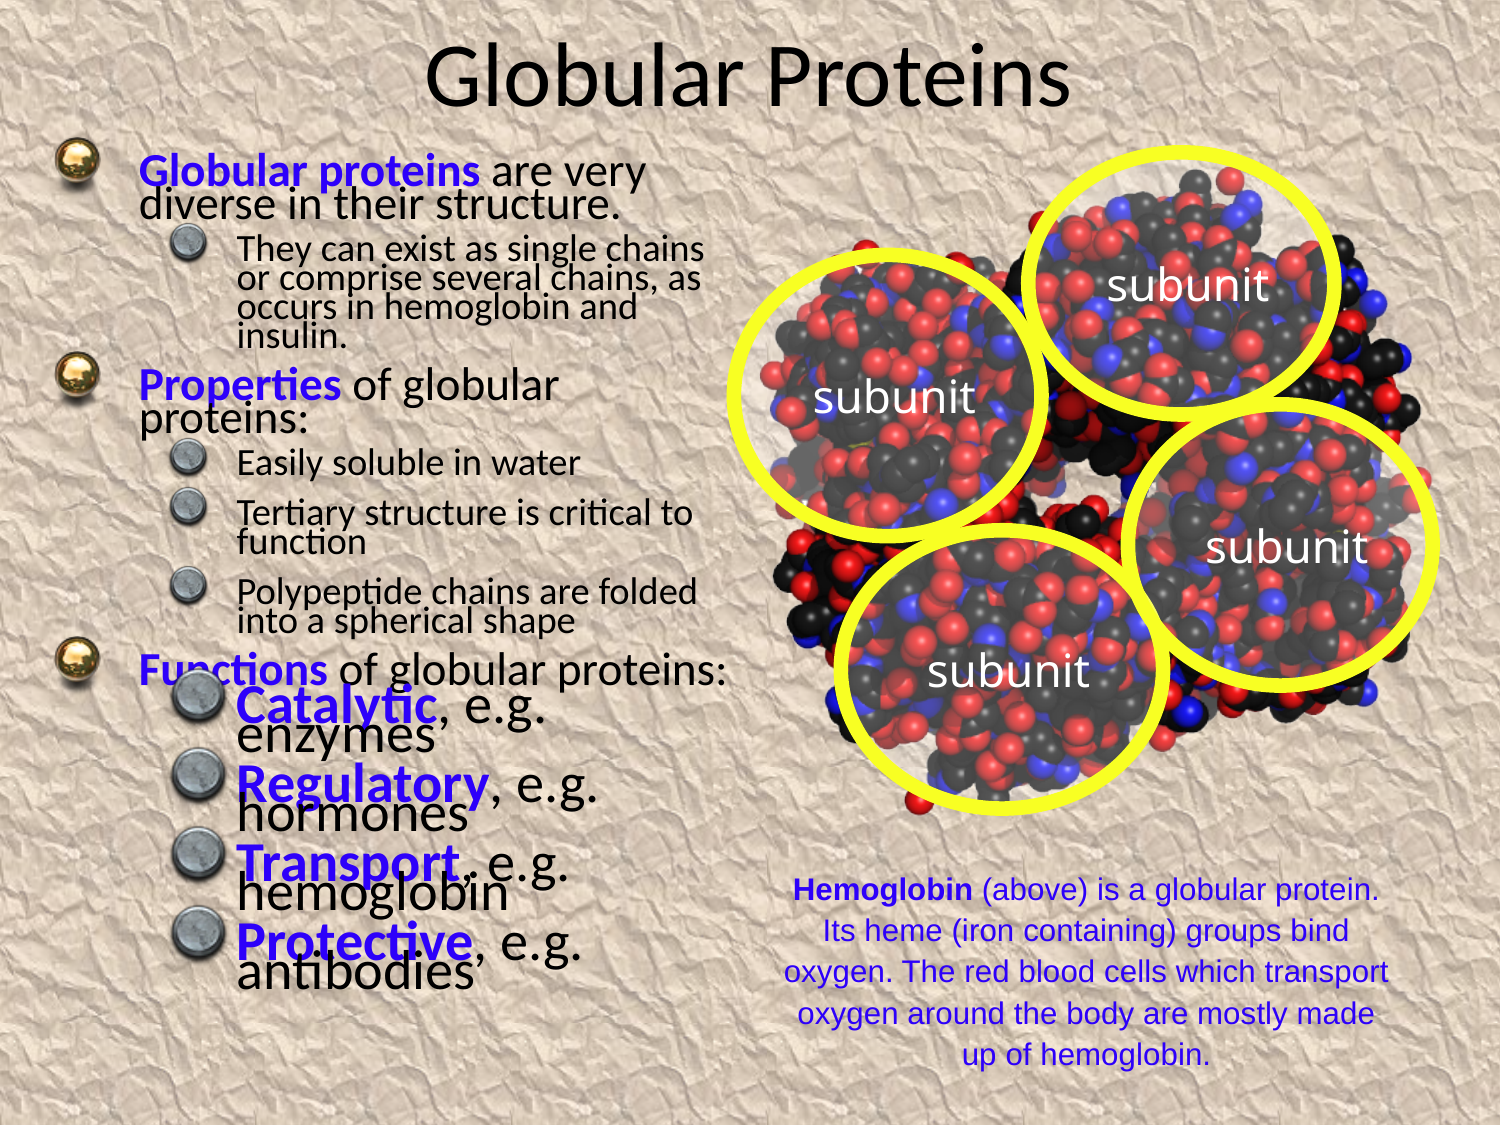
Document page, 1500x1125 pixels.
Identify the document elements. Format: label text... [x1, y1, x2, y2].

picture [54, 636, 101, 697]
picture [166, 437, 211, 483]
picture [54, 137, 101, 198]
picture [166, 825, 232, 892]
picture [166, 222, 211, 269]
picture [166, 746, 232, 813]
picture [166, 667, 232, 734]
picture [166, 486, 211, 533]
picture [749, 150, 1446, 833]
text_box Hemoglobin (above) is a globular protein. Its heme (iron containing) groups bind oxygen. The red blood cells which transport oxygen around the body are mostly made up of hemoglobin. [770, 865, 1390, 1067]
picture [54, 351, 101, 413]
picture [166, 904, 232, 971]
title Globular Proteins [0, 0, 1500, 132]
list Globular proteins are very diverse in their structure. They can exist as single chains or comprise several chains, as occurs in hemoglobin and insulin. Properties of globular proteins: Easily soluble in water Tertiary structure is critical to function Polypeptide chains are folded into a spherical shape Functions of globular proteins: Catalytic, e.g. enzymes Regulatory, e.g. hormones Transport, e.g. hemoglobin Protective, e.g. antibodies [39, 155, 745, 1049]
picture [166, 565, 211, 612]
text_box subunit [733, 345, 744, 446]
